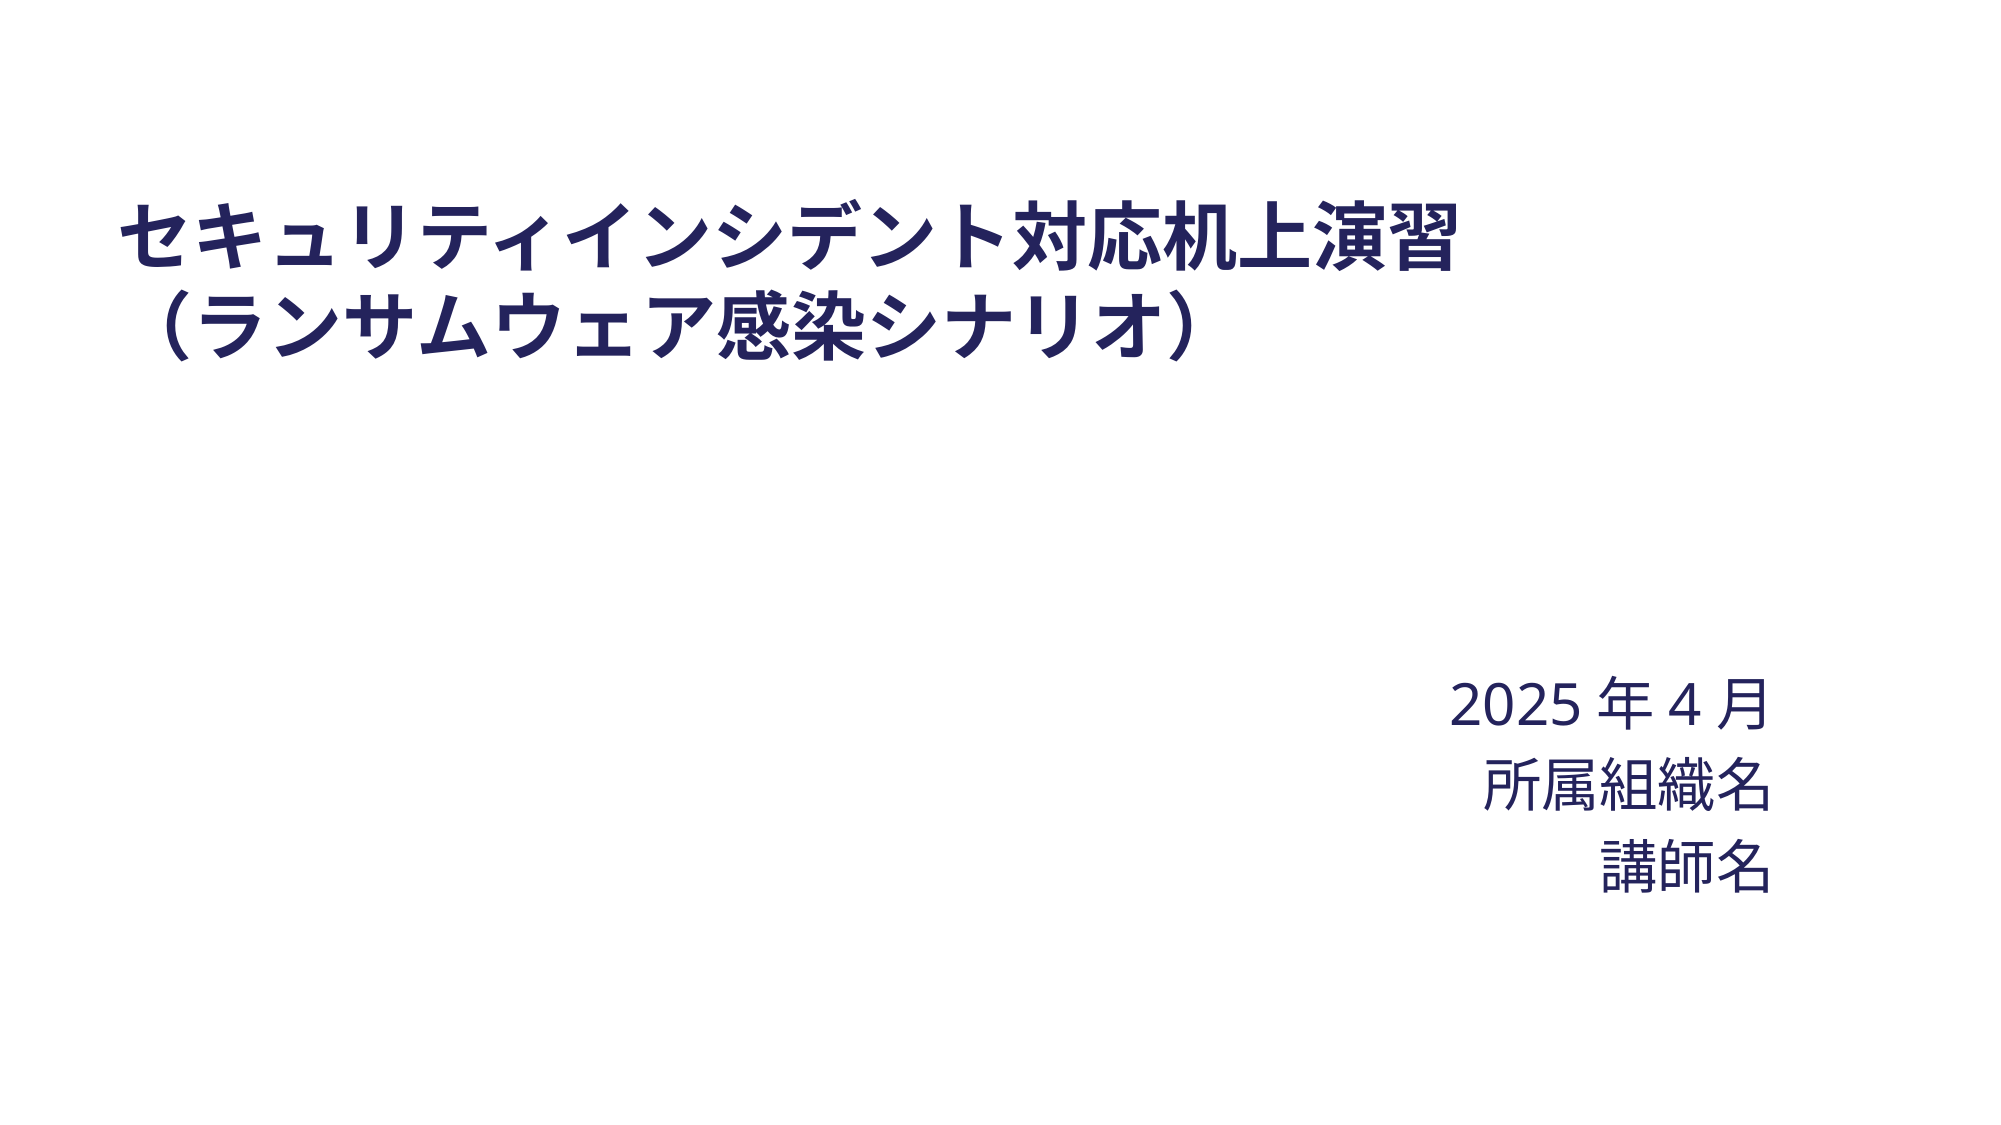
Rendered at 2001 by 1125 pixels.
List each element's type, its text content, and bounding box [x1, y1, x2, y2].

subtitle 2025年4月 所属組織名 講師名 [465, 721, 1790, 846]
title セキュリティインシデント対応机上演習 （ランサムウェア感染シナリオ） [102, 181, 1784, 378]
